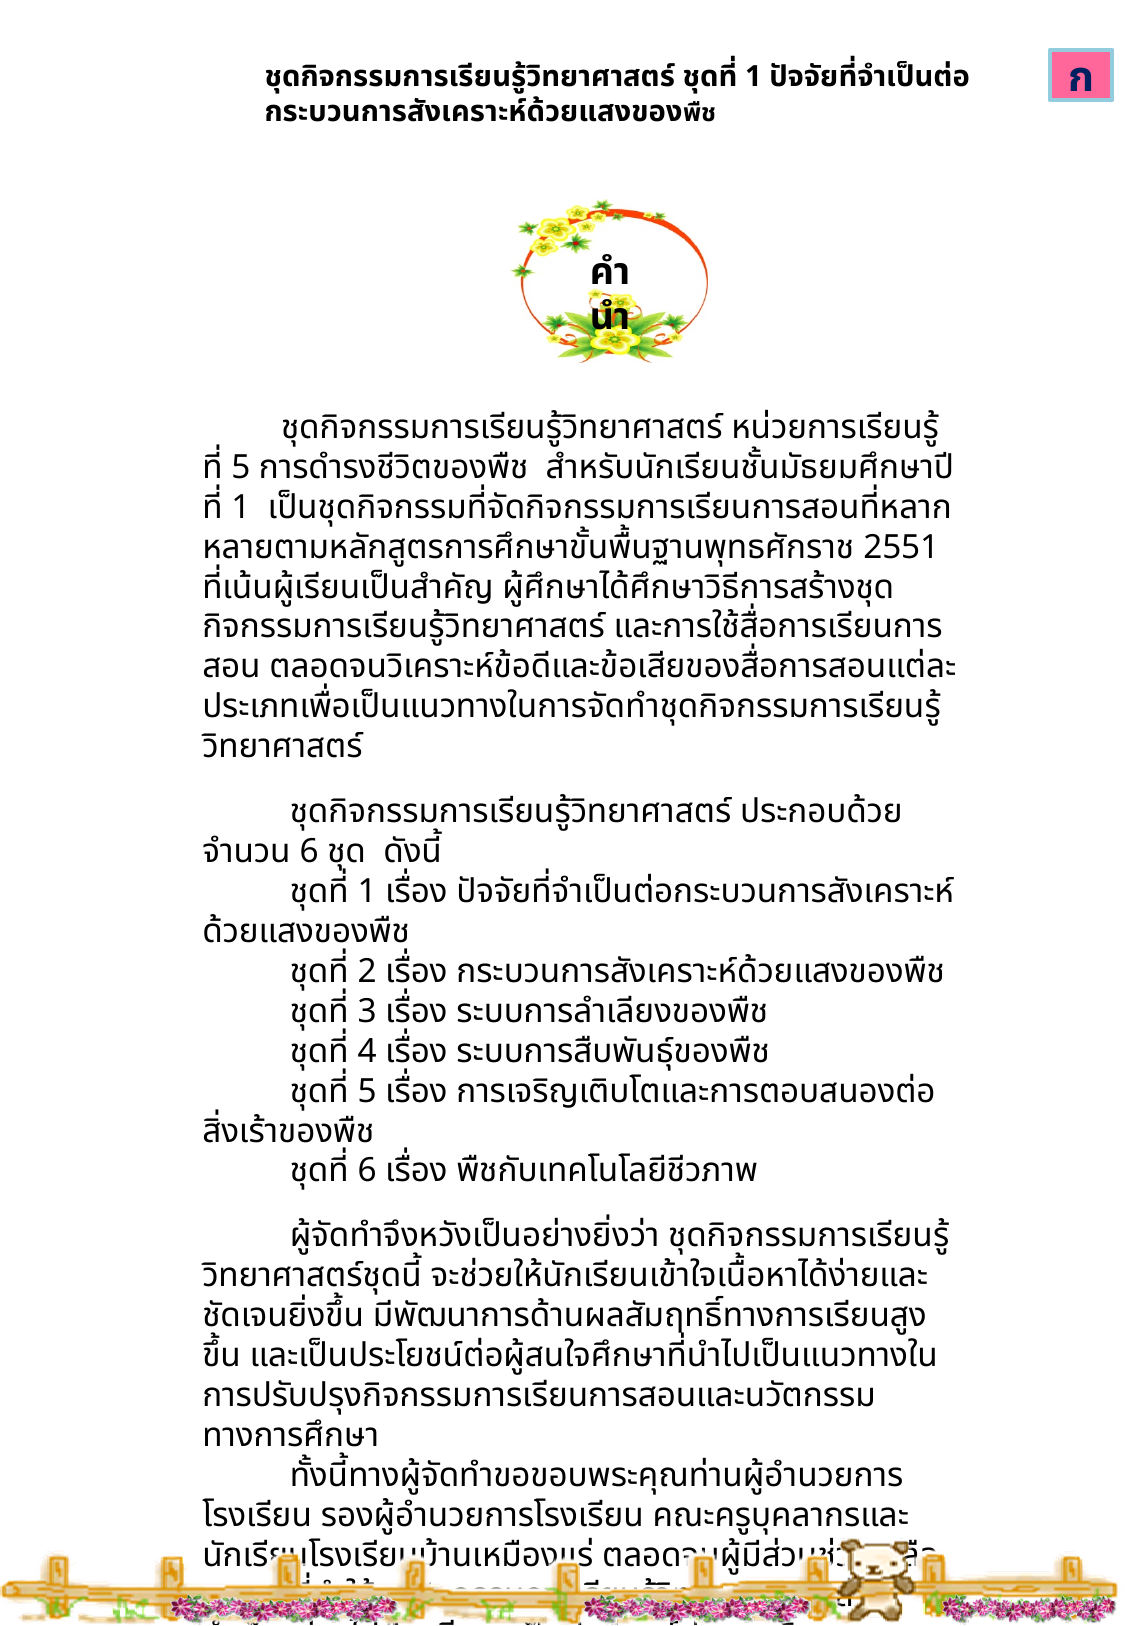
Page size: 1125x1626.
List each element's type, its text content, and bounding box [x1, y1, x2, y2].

text_box ก [1048, 48, 1114, 102]
text_box ชุดกิจกรรมการเรียนรู้วิทยาศาสตร์ หน่วยการเรียนรู้ที่ 5 การดำรงชีวิตของพืช สำหรับนักเรียนชั้นมัธยมศึกษาปีที่ 1 เป็นชุดกิจกรรมที่จัดกิจกรรมการเรียนการสอนที่หลากหลายตามหลักสูตรการศึกษาขั้นพื้นฐานพุทธศักราช 2551 ที่เน้นผู้เรียนเป็นสำคัญ ผู้ศึกษาได้ศึกษาวิธีการสร้างชุดกิจกรรมการเรียนรู้วิทยาศาสตร์ และการใช้สื่อการเรียนการสอน ตลอดจนวิเคราะห์ข้อดีและข้อเสียของสื่อการสอนแต่ละประเภทเพื่อเป็นแนวทางในการจัดทำชุดกิจกรรมการเรียนรู้วิทยาศาสตร์ ชุดกิจกรรมการเรียนรู้วิทยาศาสตร์ ประกอบด้วยจำนวน 6 ชุด ดังนี้ ชุดที่ 1 เรื่อง ปัจจัยที่จำเป็นต่อกระบวนการสังเคราะห์ด้วยแสงของพืช ชุดที่ 2 เรื่อง กระบวนการสังเคราะห์ด้วยแสงของพืช ชุดที่ 3 เรื่อง ระบบการลำเลียงของพืช ชุดที่ 4 เรื่อง ระบบการสืบพันธุ์ของพืช ชุดที่ 5 เรื่อง การเจริญเติบโตและการตอบสนองต่อสิ่งเร้าของพืช ชุดที่ 6 เรื่อง พืชกับเทคโนโลยีชีวภาพ ผู้จัดทำจึงหวังเป็นอย่างยิ่งว่า ชุดกิจกรรมการเรียนรู้วิทยาศาสตร์ชุดนี้ จะช่วยให้นักเรียนเข้าใจเนื้อหาได้ง่ายและชัดเจนยิ่งขึ้น มีพัฒนาการด้านผลสัมฤทธิ์ทางการเรียนสูงขึ้น และเป็นประโยชน์ต่อผู้สนใจศึกษาที่นำไปเป็นแนวทางในการปรับปรุงกิจกรรมการเรียนการสอนและนวัตกรรมทางการศึกษา ทั้งนี้ทางผู้จัดทำขอขอบพระคุณท่านผู้อำนวยการโรงเรียน รองผู้อำนวยการโรงเรียน คณะครูบุคลากรและนักเรียนโรงเรียนบ้านเหมืองแร่ ตลอดจนผู้มีส่วนช่วยเหลือทุกคน ที่ทำให้ชุดกิจกรรมการเรียนรู้วิทยาศาสตร์ เล่มนี้สำเร็จลุล่วงไปด้วยดี และเป็นประโยชน์ต่อการพัฒนาคุณภาพการศึกษาต่อไป วาสนา พานพัฒนพงศ์ [187, 232, 975, 1535]
text_box ชุดกิจกรรมการเรียนรู้วิทยาศาสตร์ ชุดที่ 1 ปัจจัยที่จำเป็นต่อกระบวนการสังเคราะห์ด้วยแสงของพืช [249, 49, 1085, 135]
picture [510, 199, 708, 363]
picture [0, 1537, 1125, 1625]
